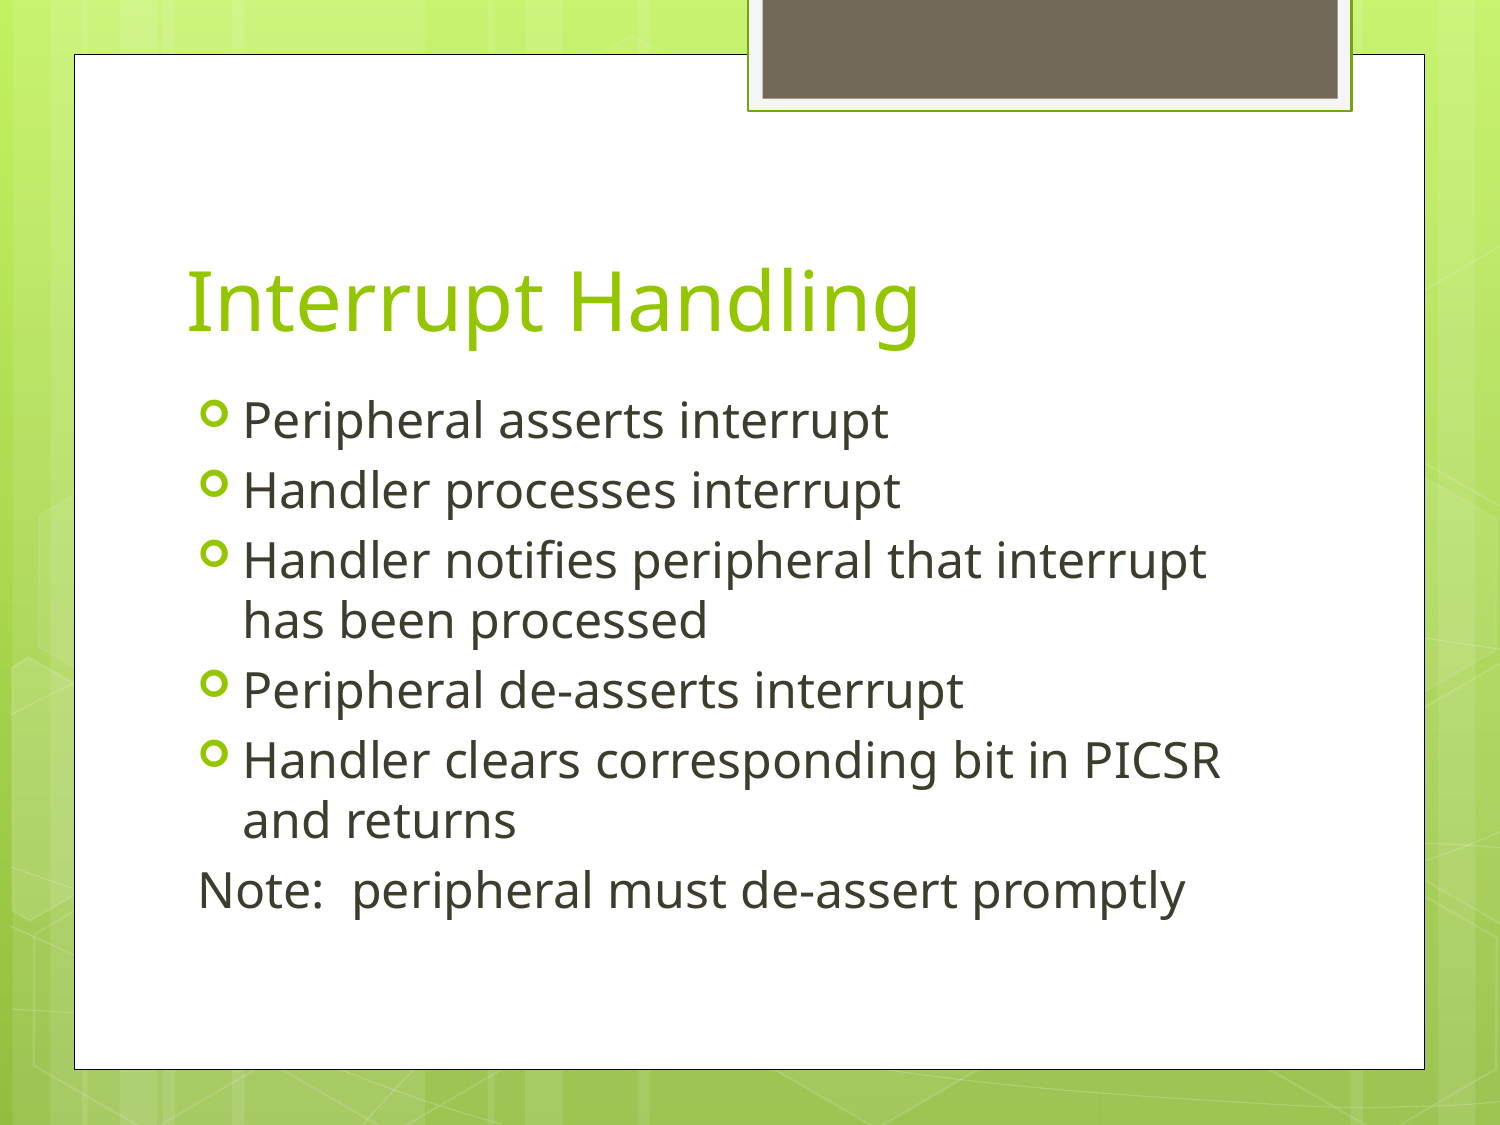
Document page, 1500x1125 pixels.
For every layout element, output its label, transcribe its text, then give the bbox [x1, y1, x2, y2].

title Interrupt Handling [171, 168, 1324, 357]
list Peripheral asserts interrupt Handler processes interrupt Handler notifies peripheral that interrupt has been processed Peripheral de-asserts interrupt Handler clears corresponding bit in PICSR and returns Note: peripheral must de-assert promptly [171, 381, 1283, 957]
